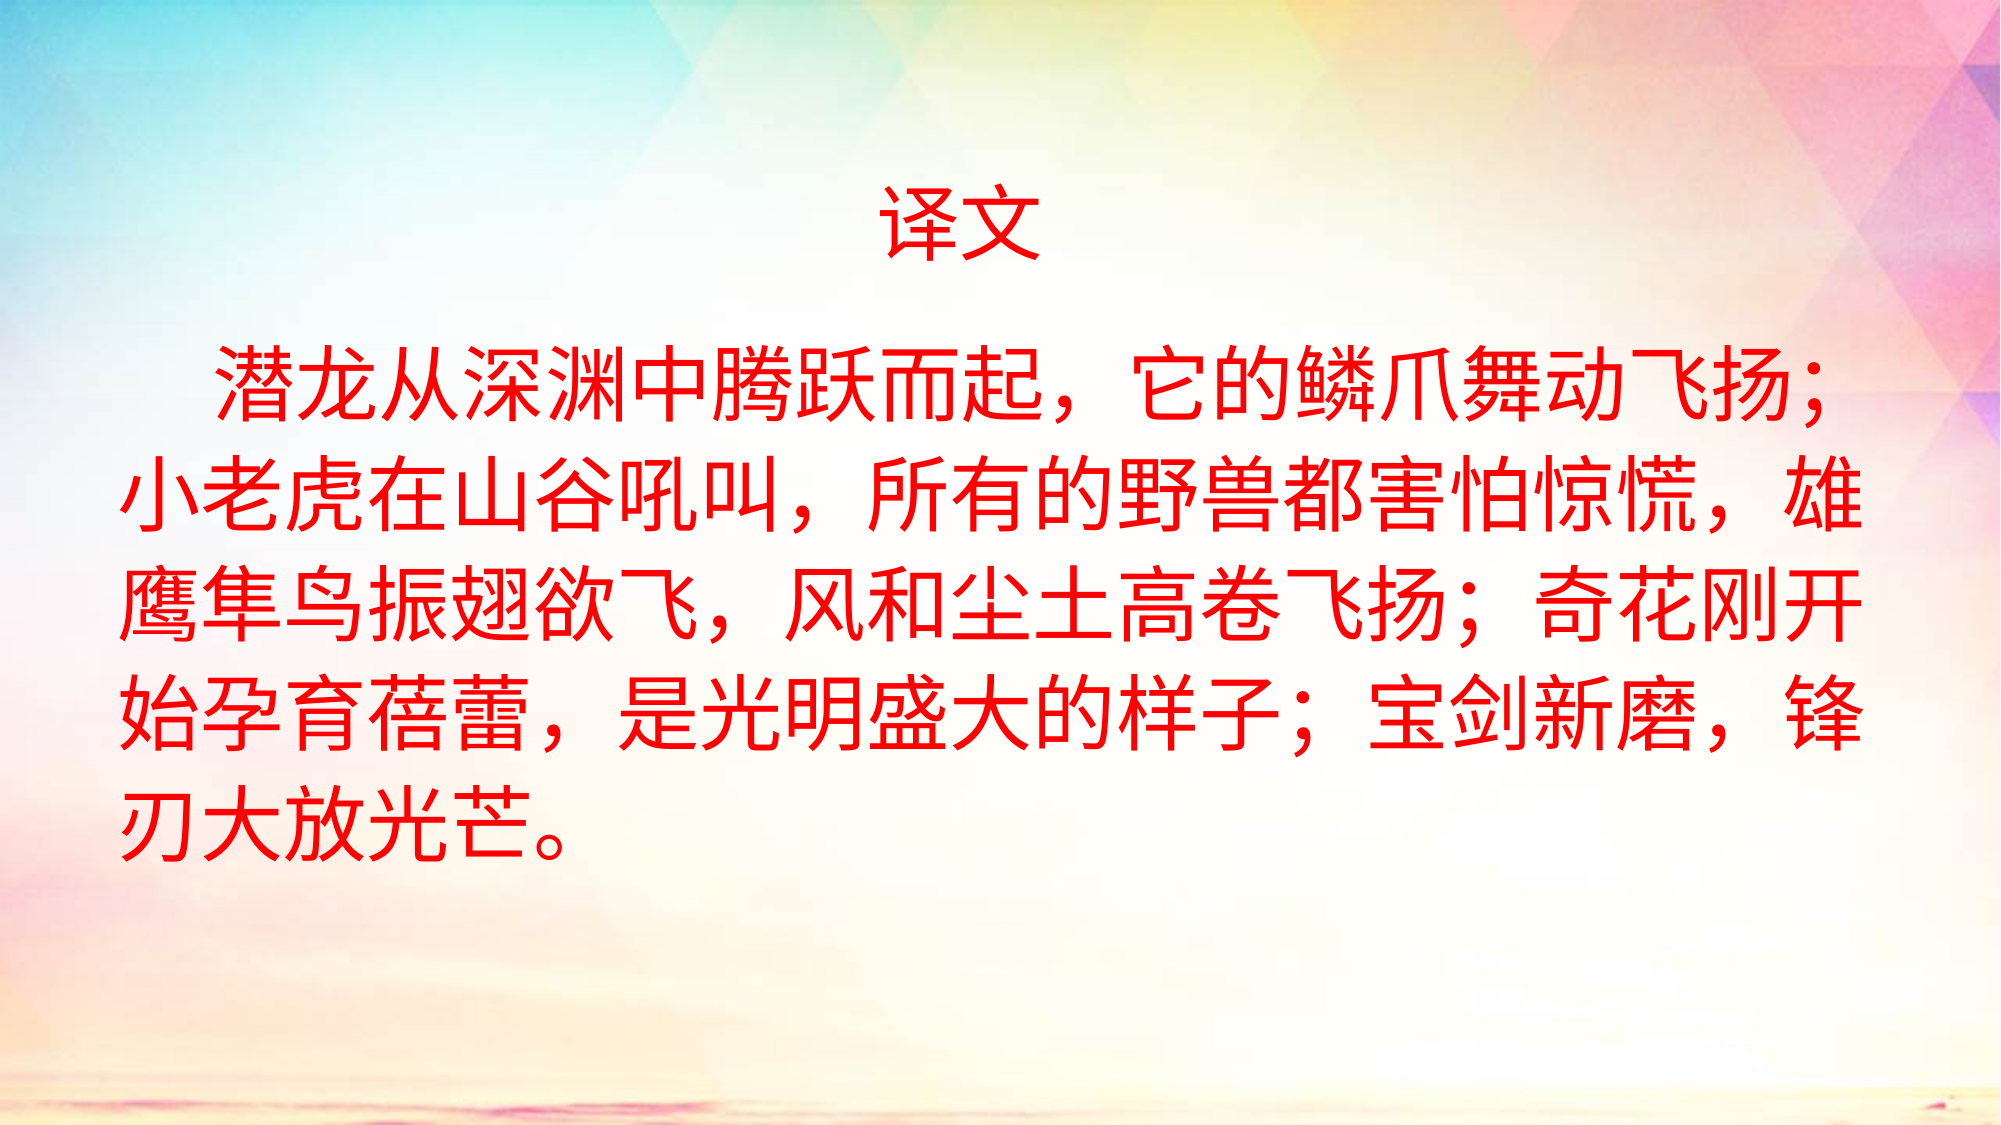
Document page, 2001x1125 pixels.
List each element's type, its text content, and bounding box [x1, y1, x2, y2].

text_box 潜龙从深渊中腾跃而起，它的鳞爪舞动飞扬；小老虎在山谷吼叫，所有的野兽都害怕惊慌，雄鹰隼鸟振翅欲飞，风和尘土高卷飞扬；奇花刚开始孕育蓓蕾，是光明盛大的样子；宝剑新磨，锋刃大放光芒。 [102, 314, 1945, 888]
picture [0, 0, 2001, 1125]
text_box 译文 [96, 163, 1822, 381]
